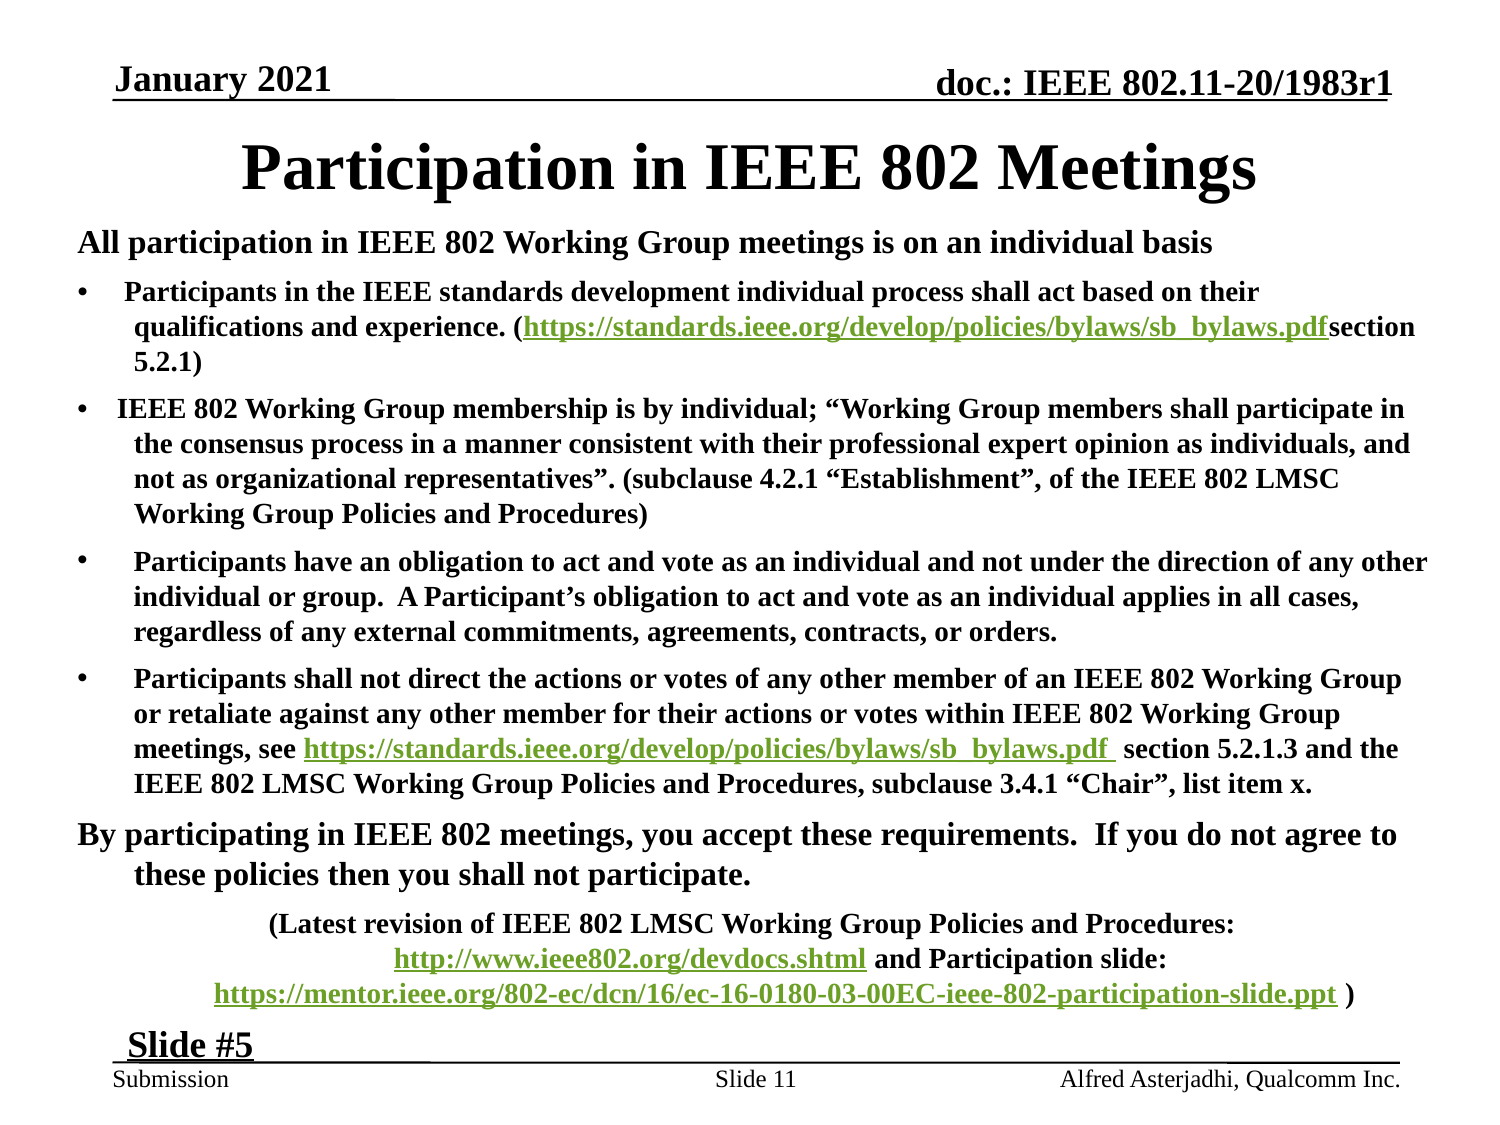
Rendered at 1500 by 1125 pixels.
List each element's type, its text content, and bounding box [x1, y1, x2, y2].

footer Alfred Asterjadhi, Qualcomm Inc. [878, 1061, 1402, 1093]
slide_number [114, 54, 493, 100]
slide_number Slide 11 [712, 1061, 800, 1123]
list All participation in IEEE 802 Working Group meetings is on an individual basis • Participants in the IEEE standards development individual process shall act based on their qualifications and experience. (https://standards.ieee.org/develop/policies/bylaws/sb_bylaws.pdfsection 5.2.1) • IEEE 802 Working Group membership is by individual; “Working Group members shall participate in the consensus process in a manner consistent with their professional expert opinion as individuals, and not as organizational representatives”. (subclause 4.2.1 “Establishment”, of the IEEE 802 LMSC Working Group Policies and Procedures) Participants have an obligation to act and vote as an individual and not under the direction of any other individual or group. A Participant’s obligation to act and vote as an individual applies in all cases, regardless of any external commitments, agreements, contracts, or orders. Participants shall not direct the actions or votes of any other member of an IEEE 802 Working Group or retaliate against any other member for their actions or votes within IEEE 802 Working Group meetings, see https://standards.ieee.org/develop/policies/bylaws/sb_bylaws.pdf section 5.2.1.3 and the IEEE 802 LMSC Working Group Policies and Procedures, subclause 3.4.1 “Chair”, list item x. By participating in IEEE 802 meetings, you accept these requirements. If you do not agree to these policies then you shall not participate. (Latest revision of IEEE 802 LMSC Working Group Policies and Procedures: http://www.ieee802.org/devdocs.shtml and Participation slide: https://mentor.ieee.org/802-ec/dcn/16/ec-16-0180-03-00EC-ieee-802-participation-slide.ppt ) [62, 212, 1451, 1001]
title Participation in IEEE 802 Meetings [112, 112, 1388, 212]
text_box Slide #5 [112, 1012, 269, 1073]
